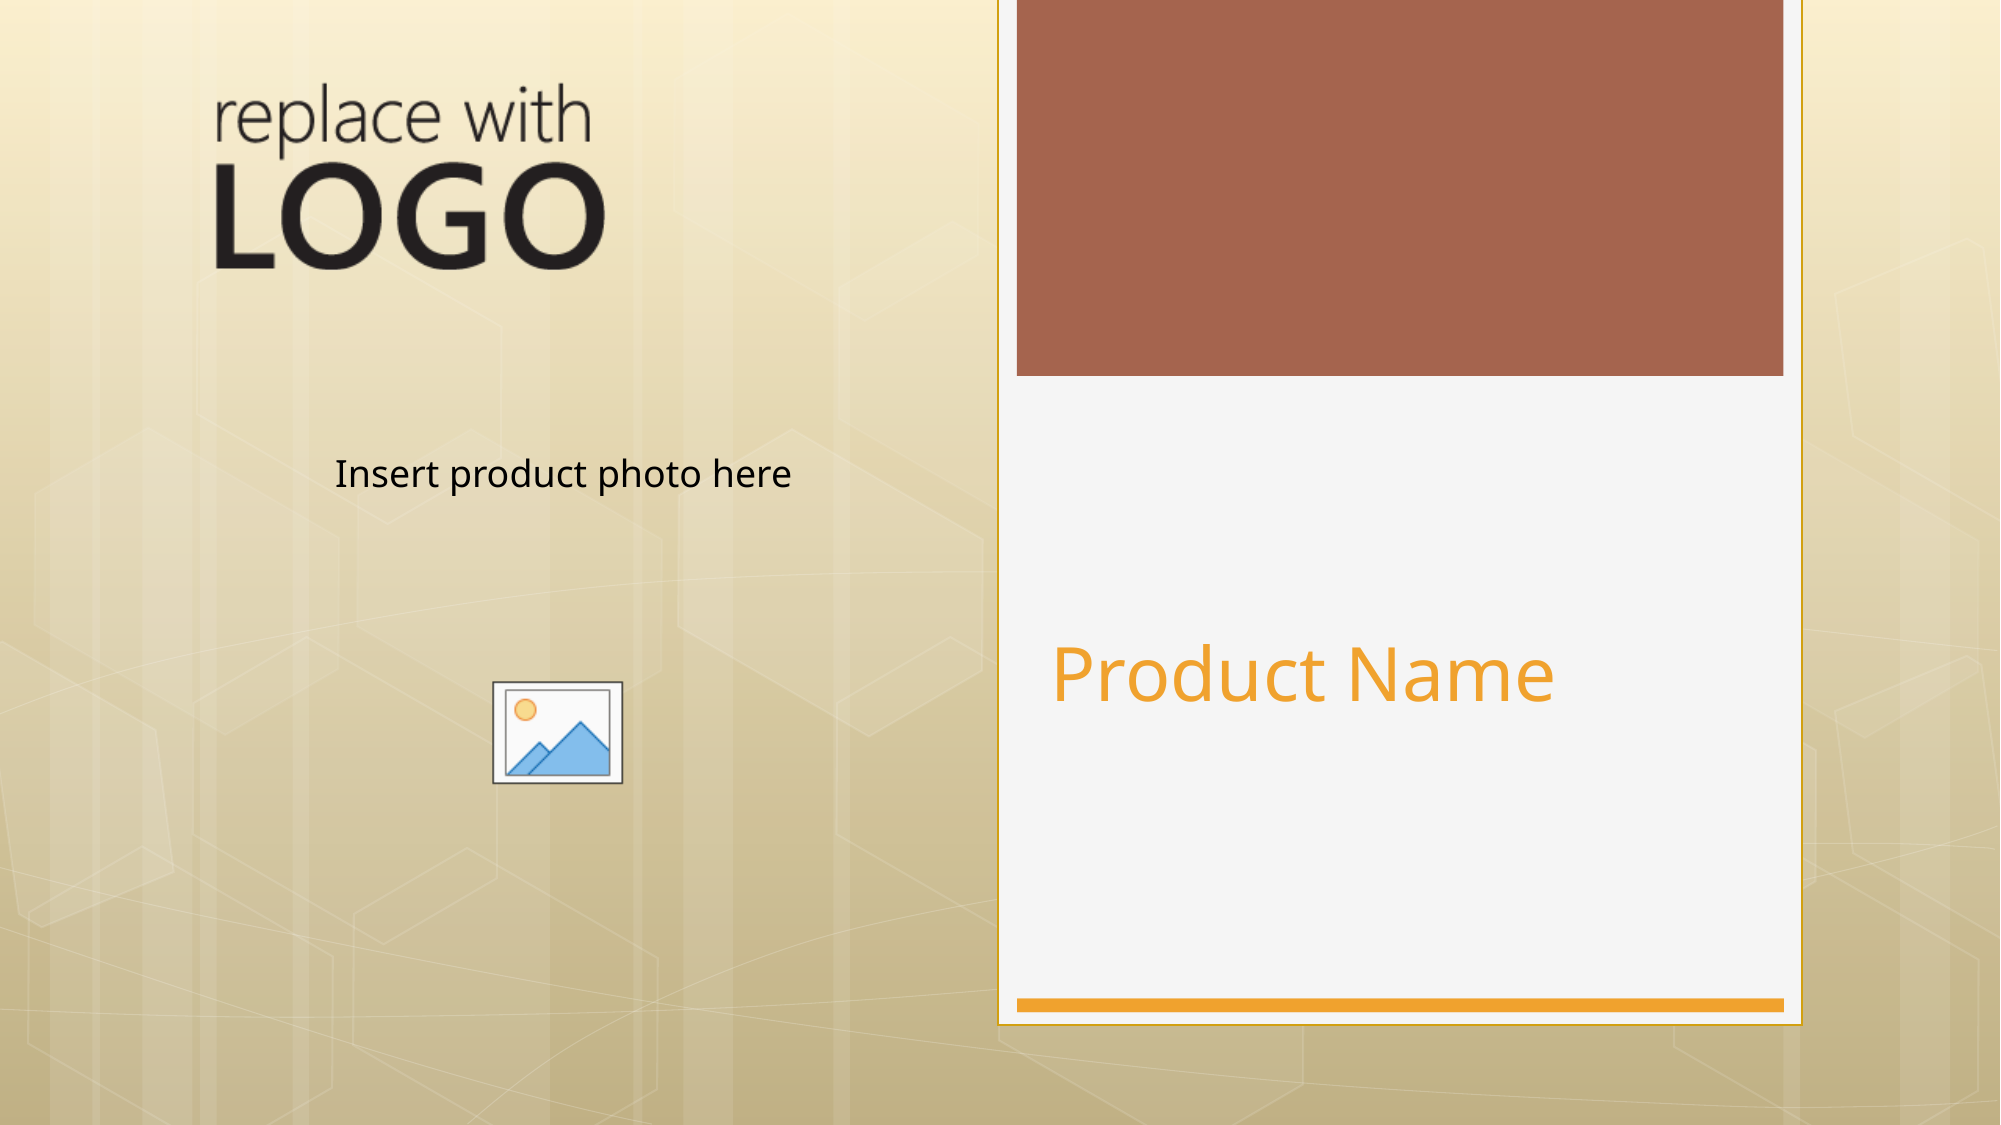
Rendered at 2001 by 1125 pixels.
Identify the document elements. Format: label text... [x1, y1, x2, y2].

title Product Name [1035, 444, 1760, 724]
picture [194, 62, 629, 300]
picture [196, 442, 921, 1025]
